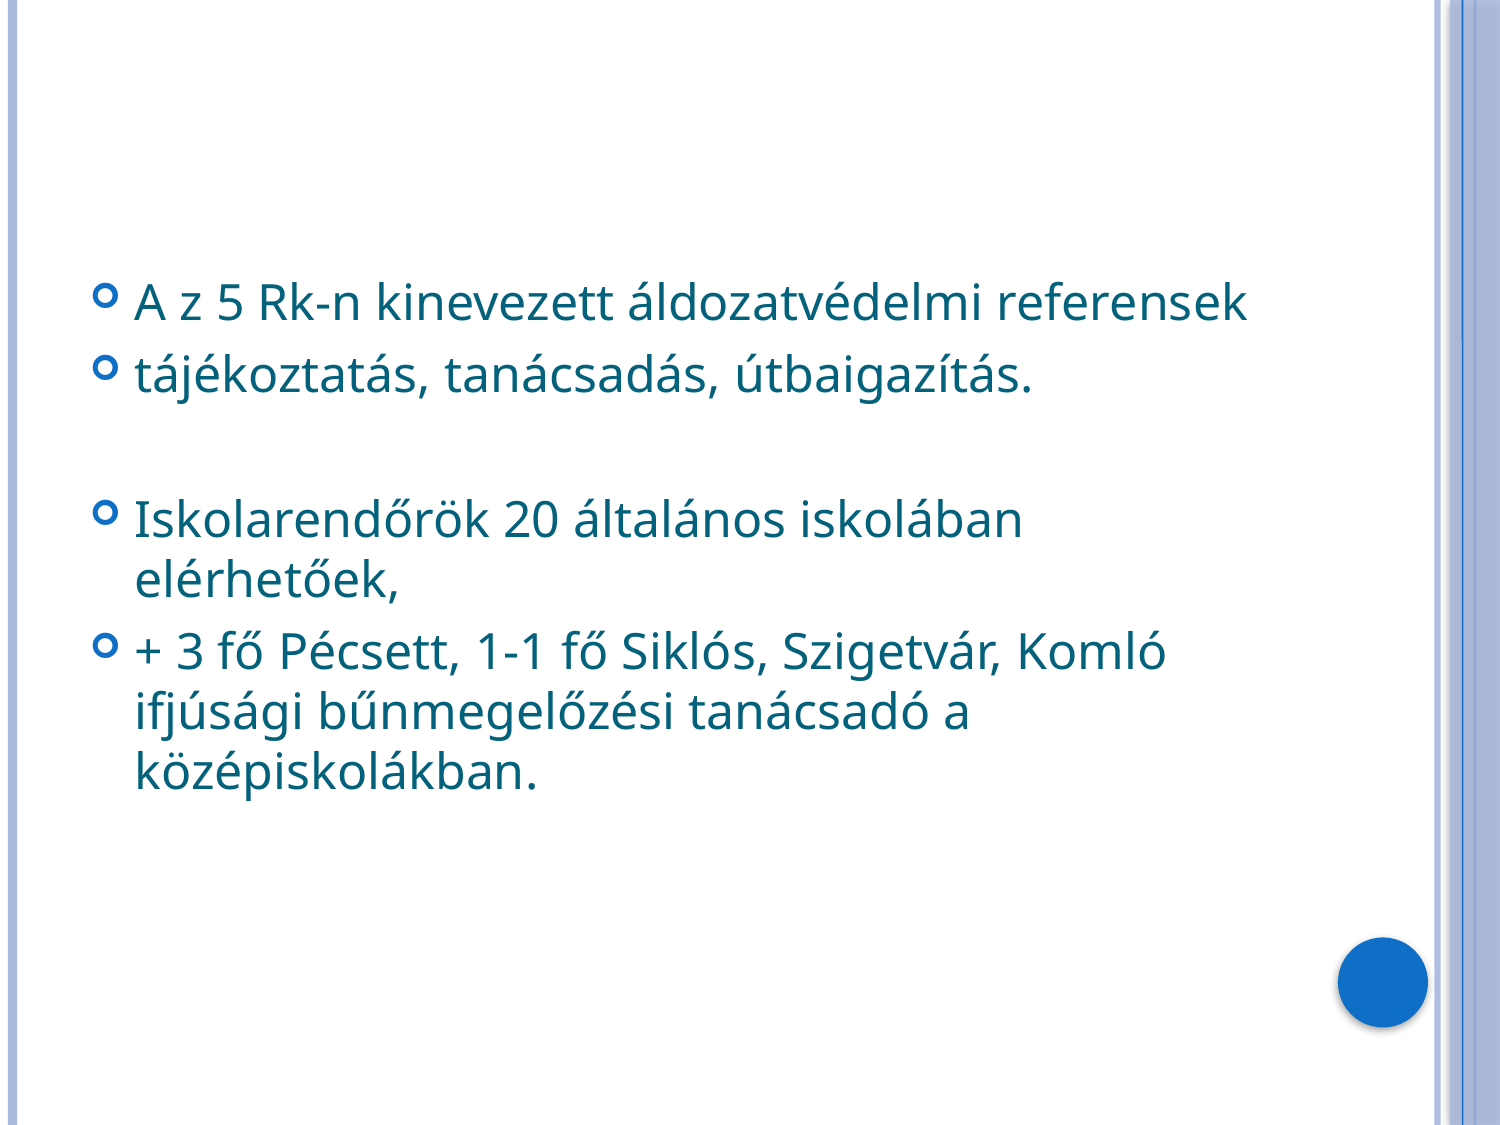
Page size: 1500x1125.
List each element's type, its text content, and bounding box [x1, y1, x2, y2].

list A z 5 Rk-n kinevezett áldozatvédelmi referensek tájékoztatás, tanácsadás, útbaigazítás. Iskolarendőrök 20 általános iskolában elérhetőek, + 3 fő Pécsett, 1-1 fő Siklós, Szigetvár, Komló ifjúsági bűnmegelőzési tanácsadó a középiskolákban. [75, 262, 1300, 1062]
